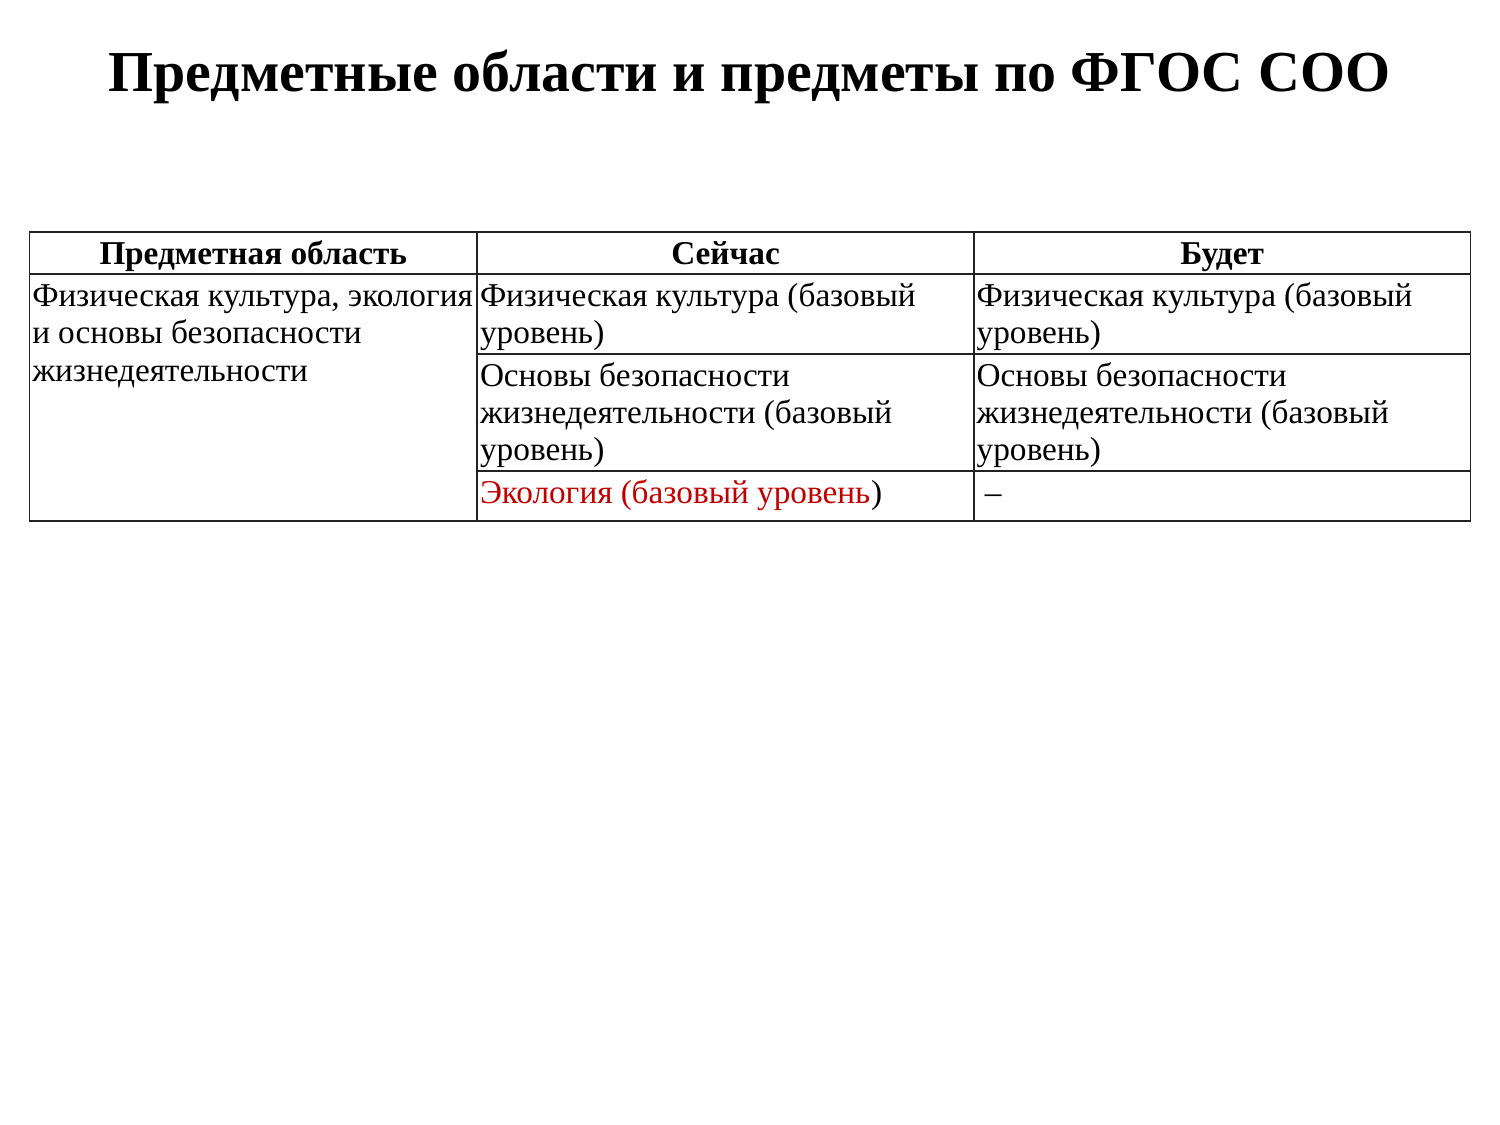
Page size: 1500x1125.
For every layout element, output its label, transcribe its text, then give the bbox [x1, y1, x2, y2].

table_cell Физическая культура, экология и основы безопасности жизнедеятельности [30, 275, 476, 520]
table_cell – [975, 472, 1470, 520]
title Предметные области и предметы по ФГОС СОО [0, 0, 1500, 138]
table_header Будет [975, 233, 1470, 273]
table_cell Экология (базовый уровень) [478, 472, 973, 520]
table_cell Физическая культура (базовый уровень) [975, 275, 1470, 353]
table_cell Основы безопасности жизнедеятельности (базовый уровень) [975, 355, 1470, 470]
table_cell Физическая культура (базовый уровень) [478, 275, 973, 353]
table_header Предметная область [30, 233, 476, 273]
table_cell Основы безопасности жизнедеятельности (базовый уровень) [478, 355, 973, 470]
table_header Сейчас [478, 233, 973, 273]
